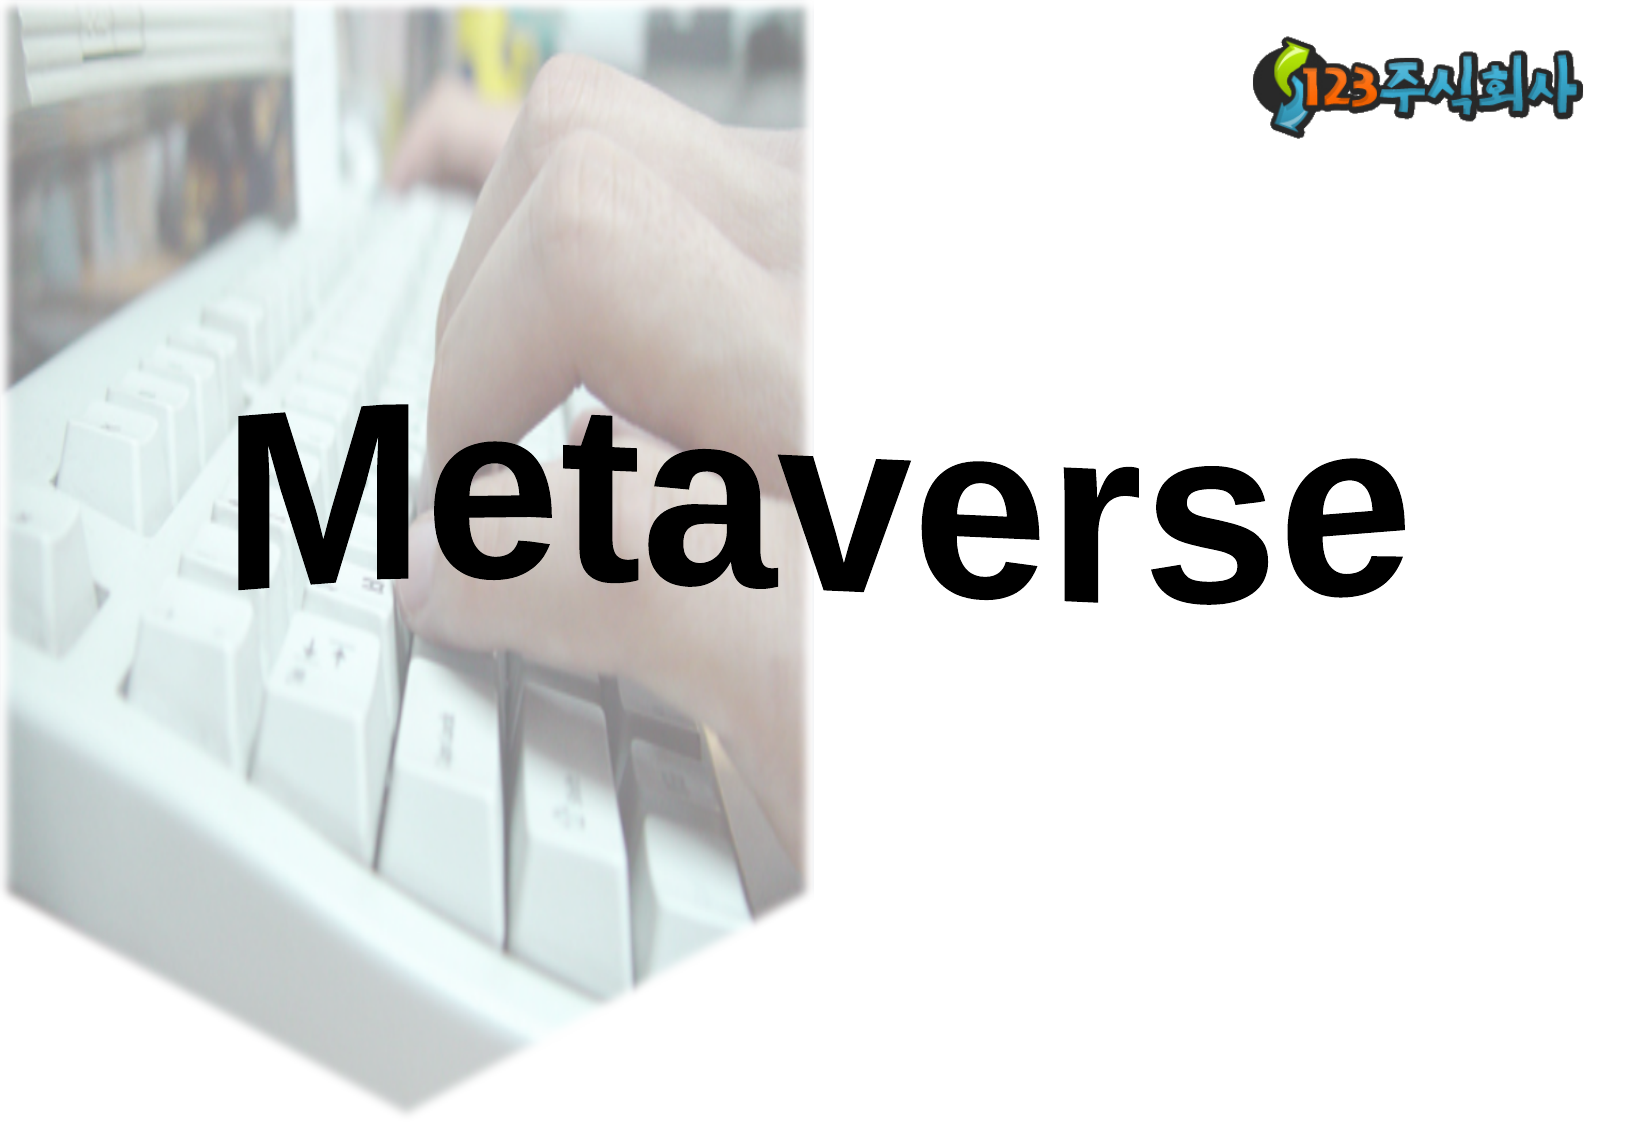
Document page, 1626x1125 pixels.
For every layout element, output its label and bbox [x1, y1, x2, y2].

text_box [15, 15, 798, 1103]
picture [1236, 19, 1599, 154]
